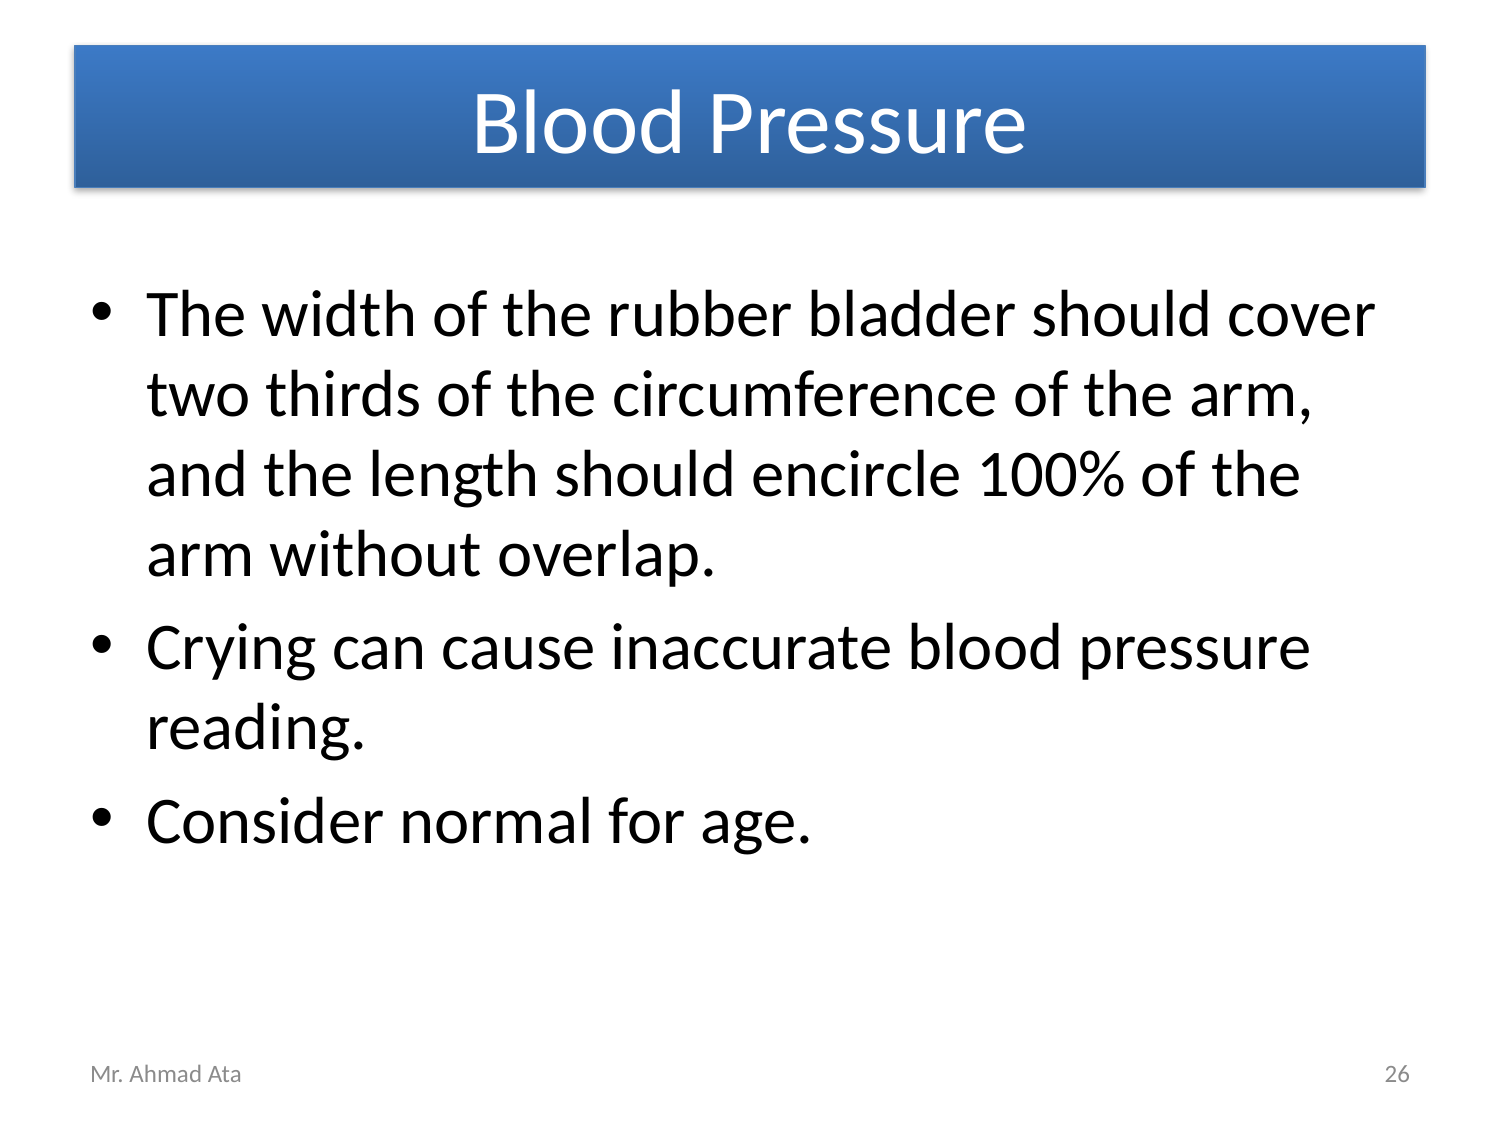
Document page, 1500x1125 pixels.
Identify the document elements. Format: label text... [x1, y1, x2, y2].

title Blood Pressure [74, 45, 1426, 188]
slide_number 26 [1074, 1042, 1425, 1103]
list The width of the rubber bladder should cover two thirds of the circumference of the arm, and the length should encircle 100% of the arm without overlap. Crying can cause inaccurate blood pressure reading. Consider normal for age. [75, 262, 1425, 1006]
slide_number Mr. Ahmad Ata [75, 1042, 425, 1103]
